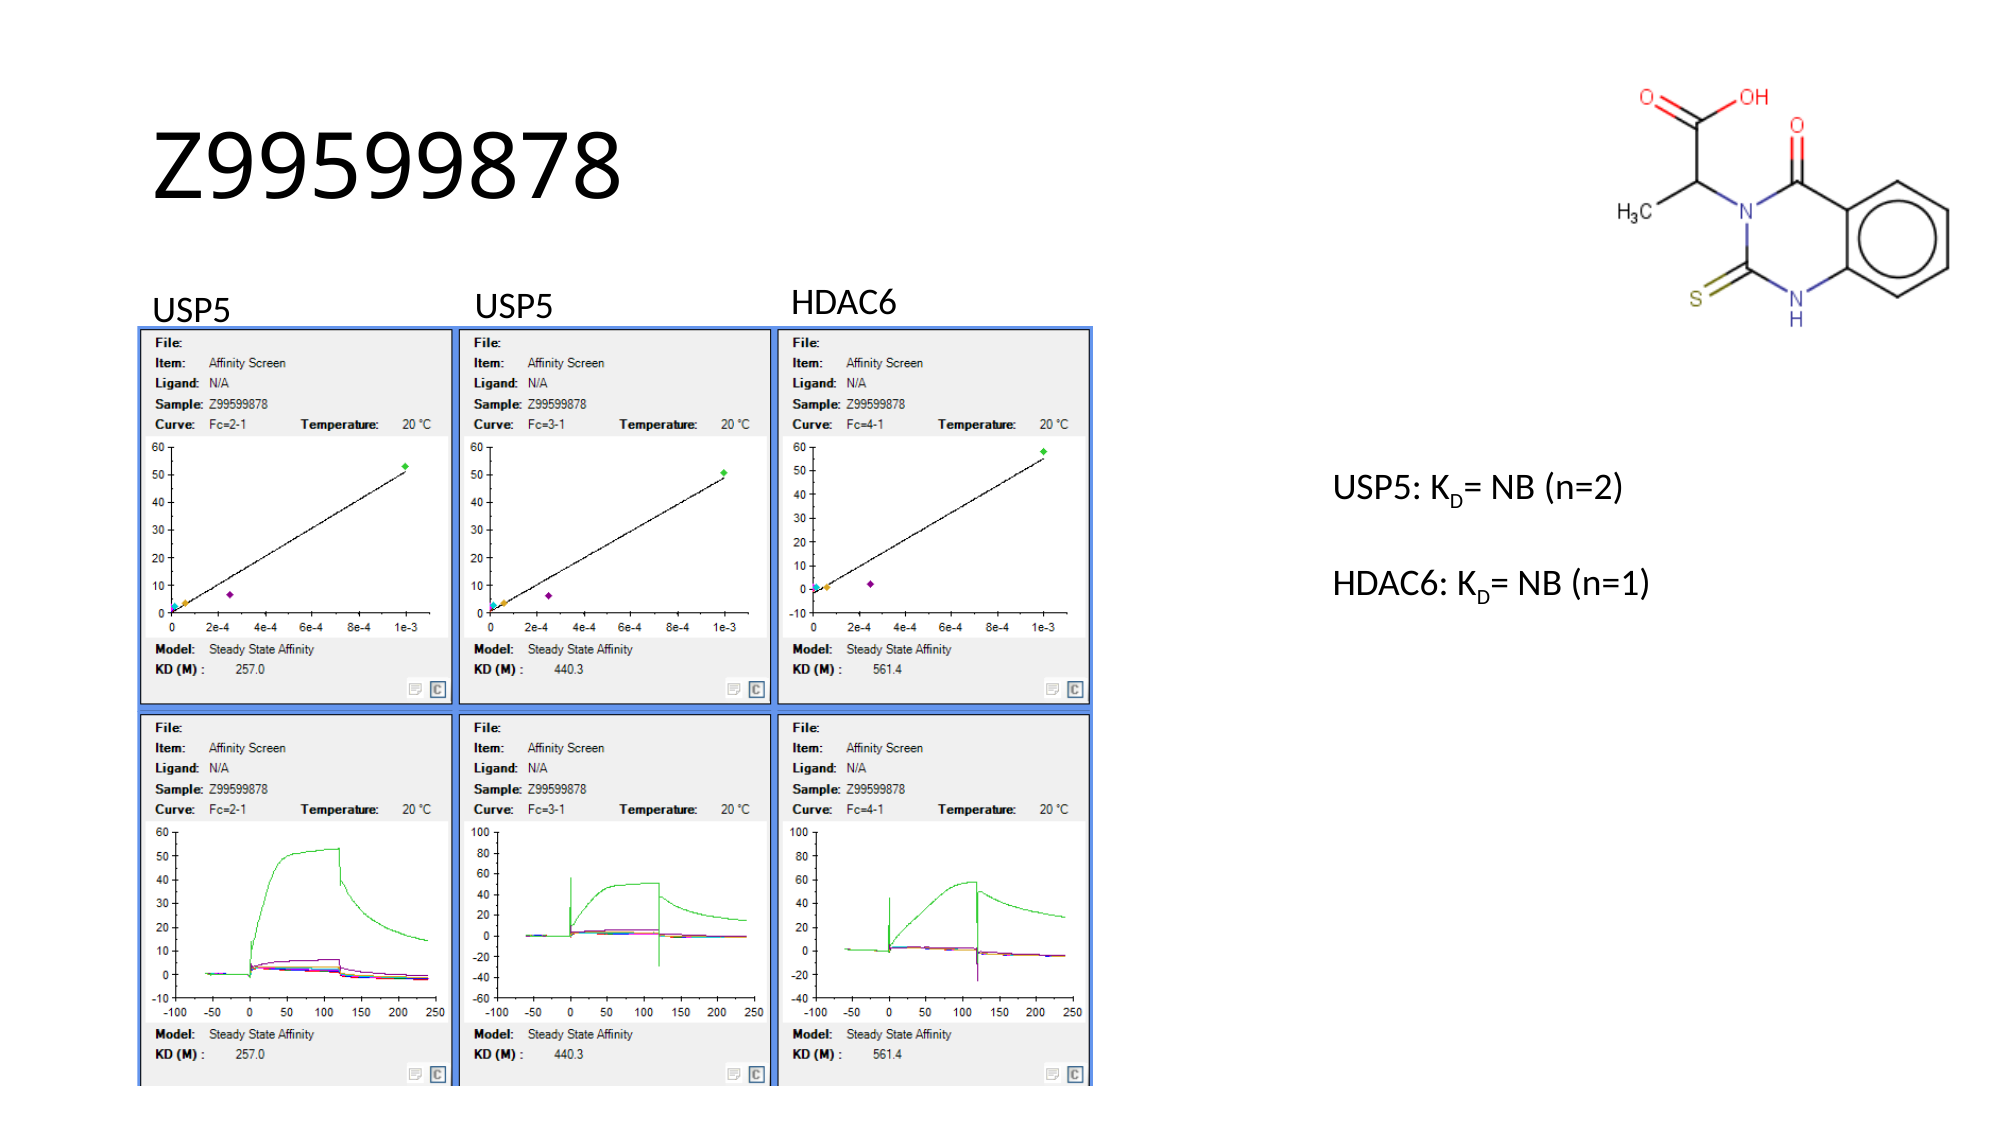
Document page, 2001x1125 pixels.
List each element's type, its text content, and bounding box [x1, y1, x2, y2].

text_box USP5 [137, 277, 320, 326]
text_box USP5 [459, 273, 642, 326]
text_box HDAC6 [776, 269, 958, 326]
title Z99599878 [137, 59, 1578, 278]
text_box USP5: KD= NB (n=2) HDAC6: KD= NB (n=1) [1317, 454, 1841, 617]
picture [137, 326, 1093, 1086]
picture [1578, 22, 1998, 374]
